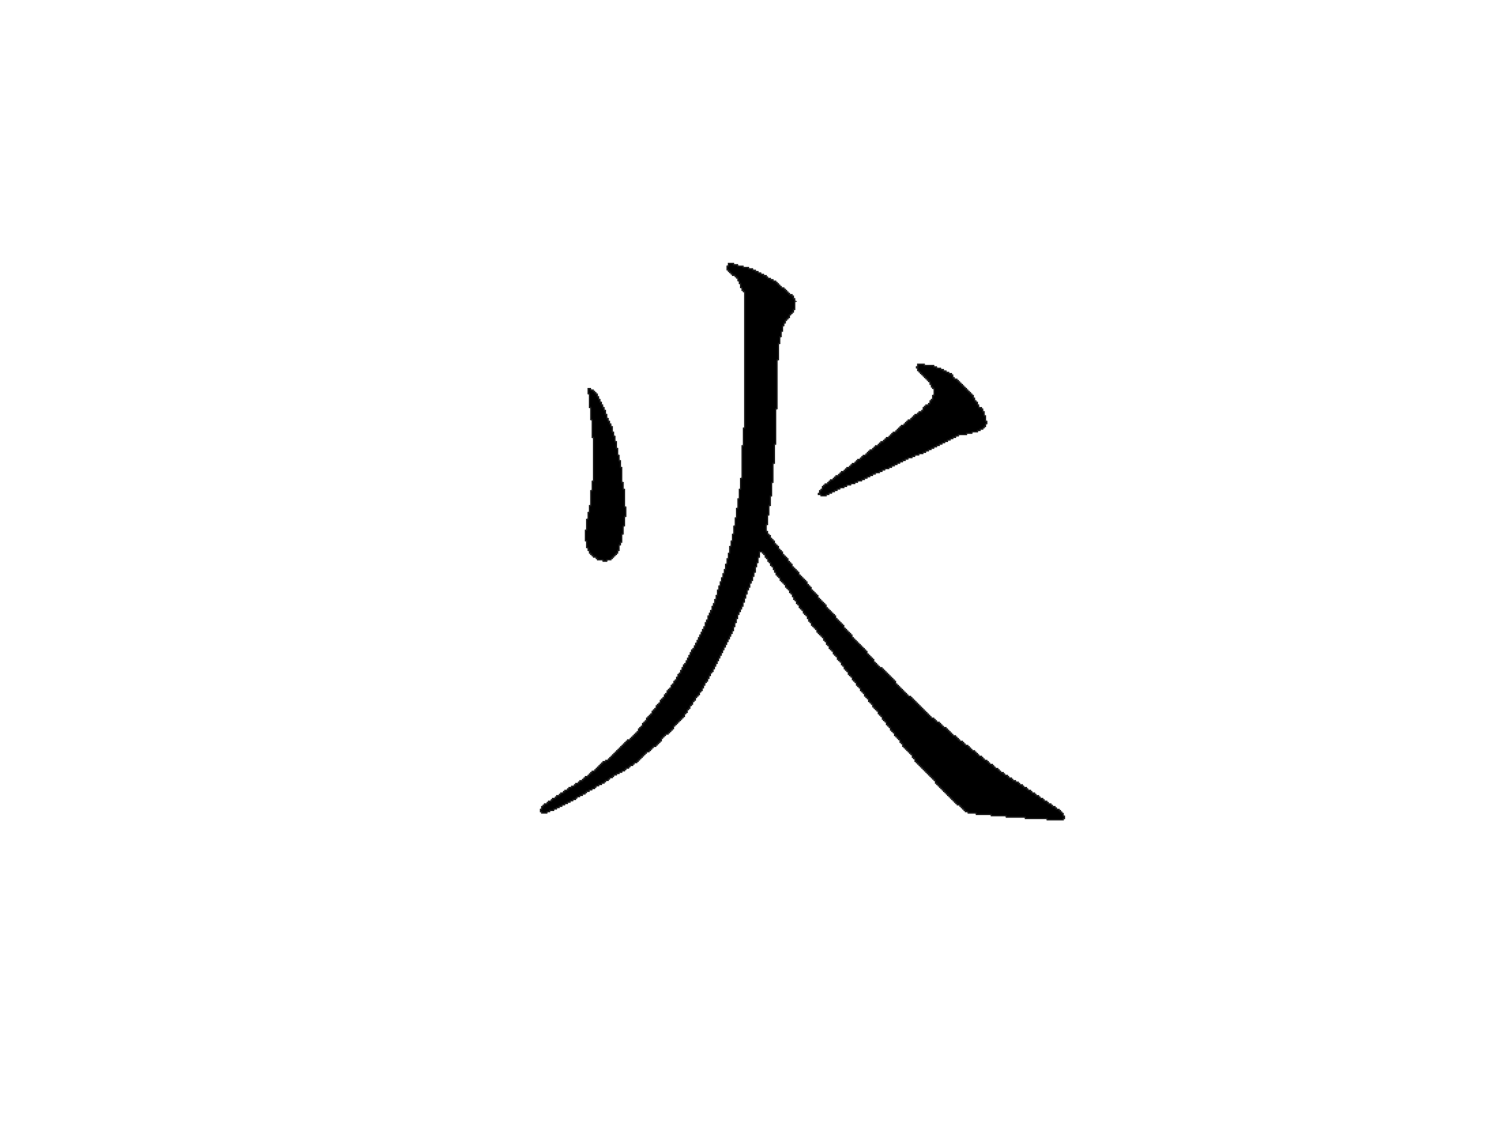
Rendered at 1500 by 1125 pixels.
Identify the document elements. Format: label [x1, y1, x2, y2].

picture [537, 260, 1071, 826]
